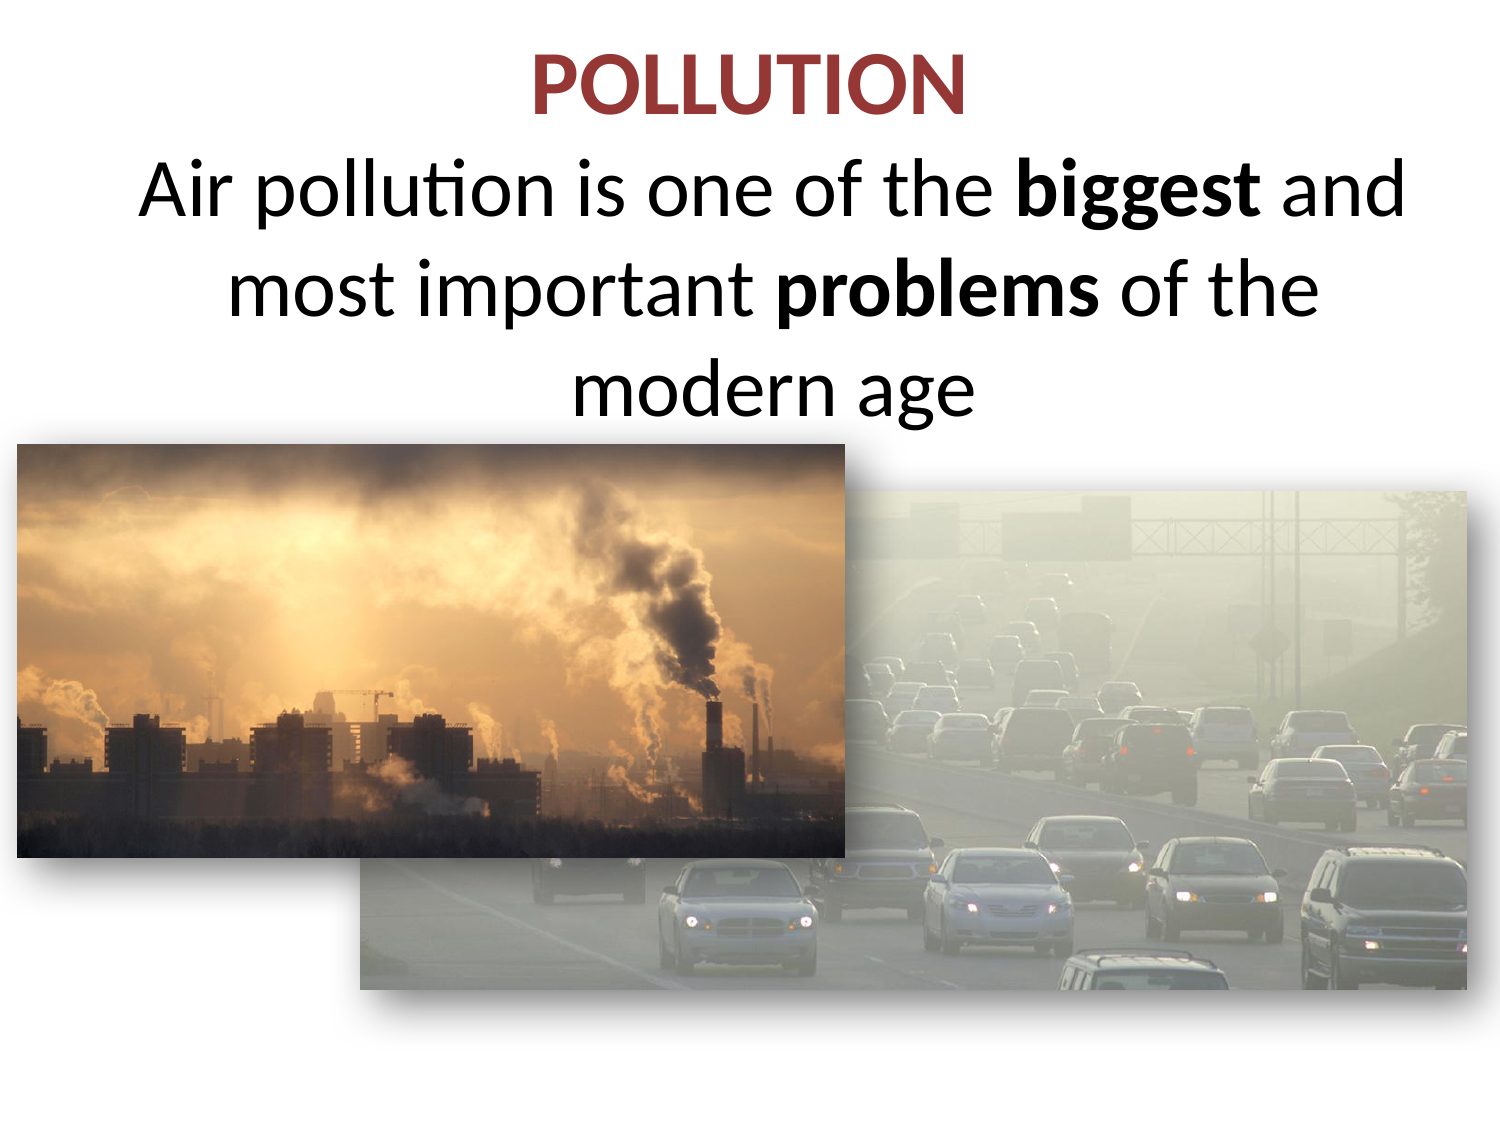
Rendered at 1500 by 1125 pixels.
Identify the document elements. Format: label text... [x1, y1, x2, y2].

text_box Air pollution is one of the biggest and most important problems of the modern age [88, 125, 1459, 441]
picture [17, 444, 1467, 990]
title POLLUTION [75, 0, 1425, 172]
